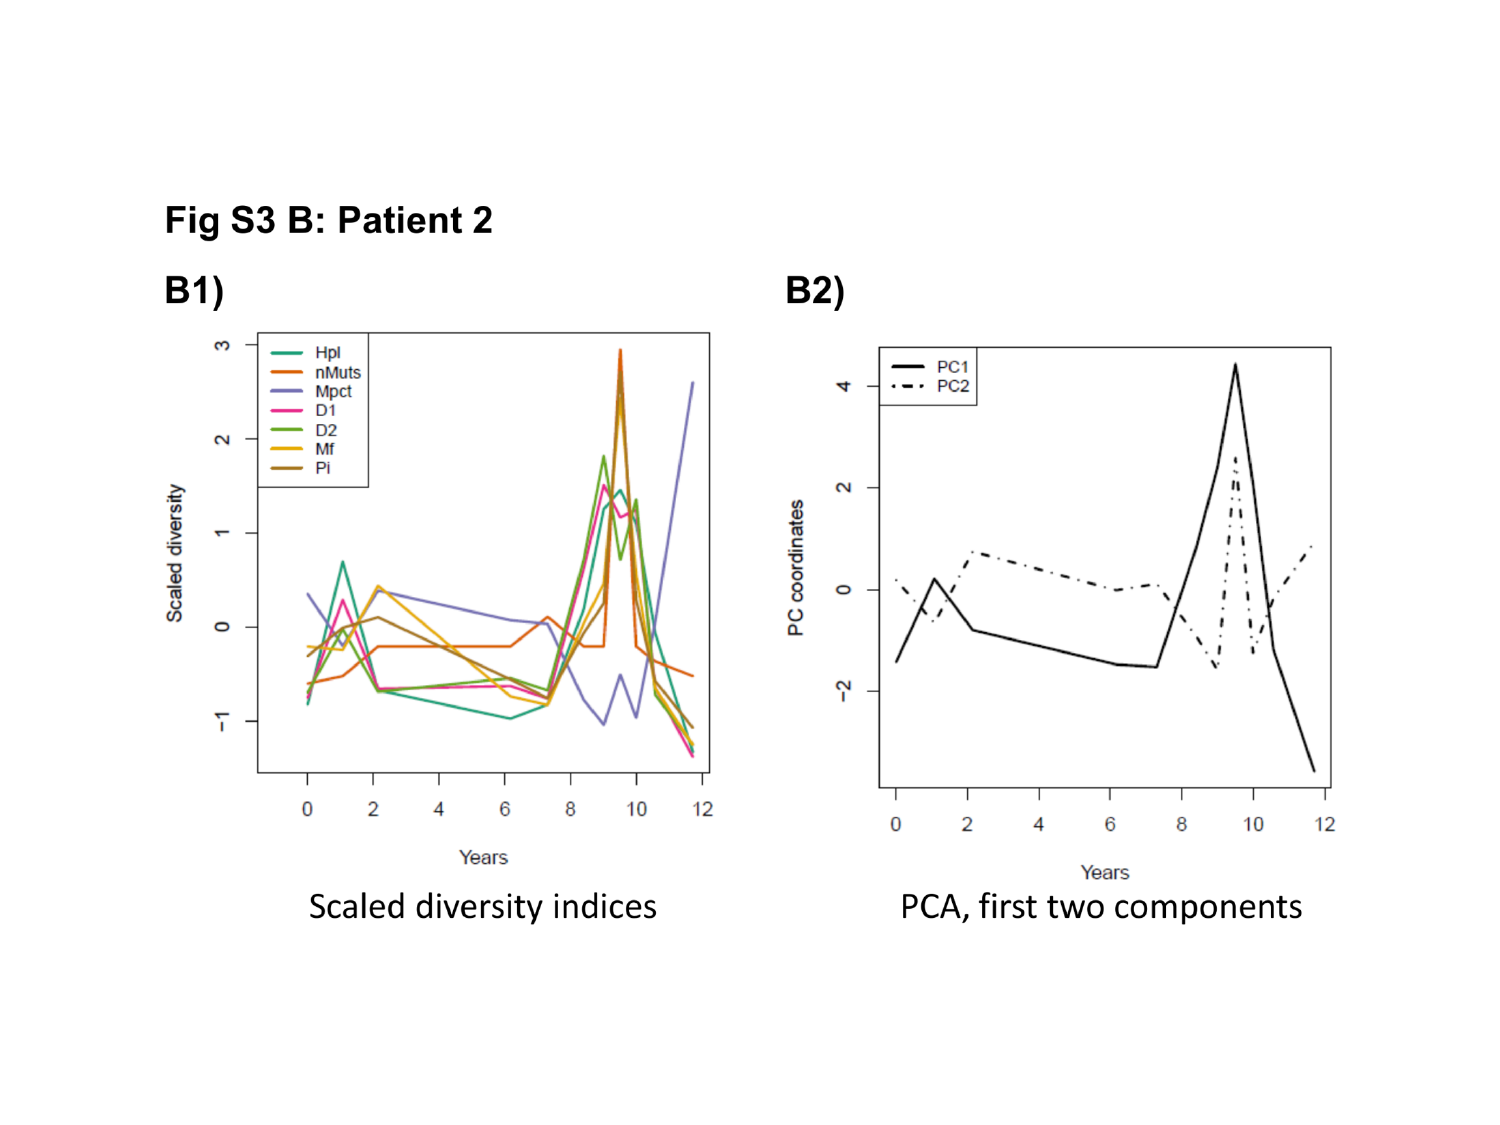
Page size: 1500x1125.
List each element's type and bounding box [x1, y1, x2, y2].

picture [162, 198, 1338, 927]
